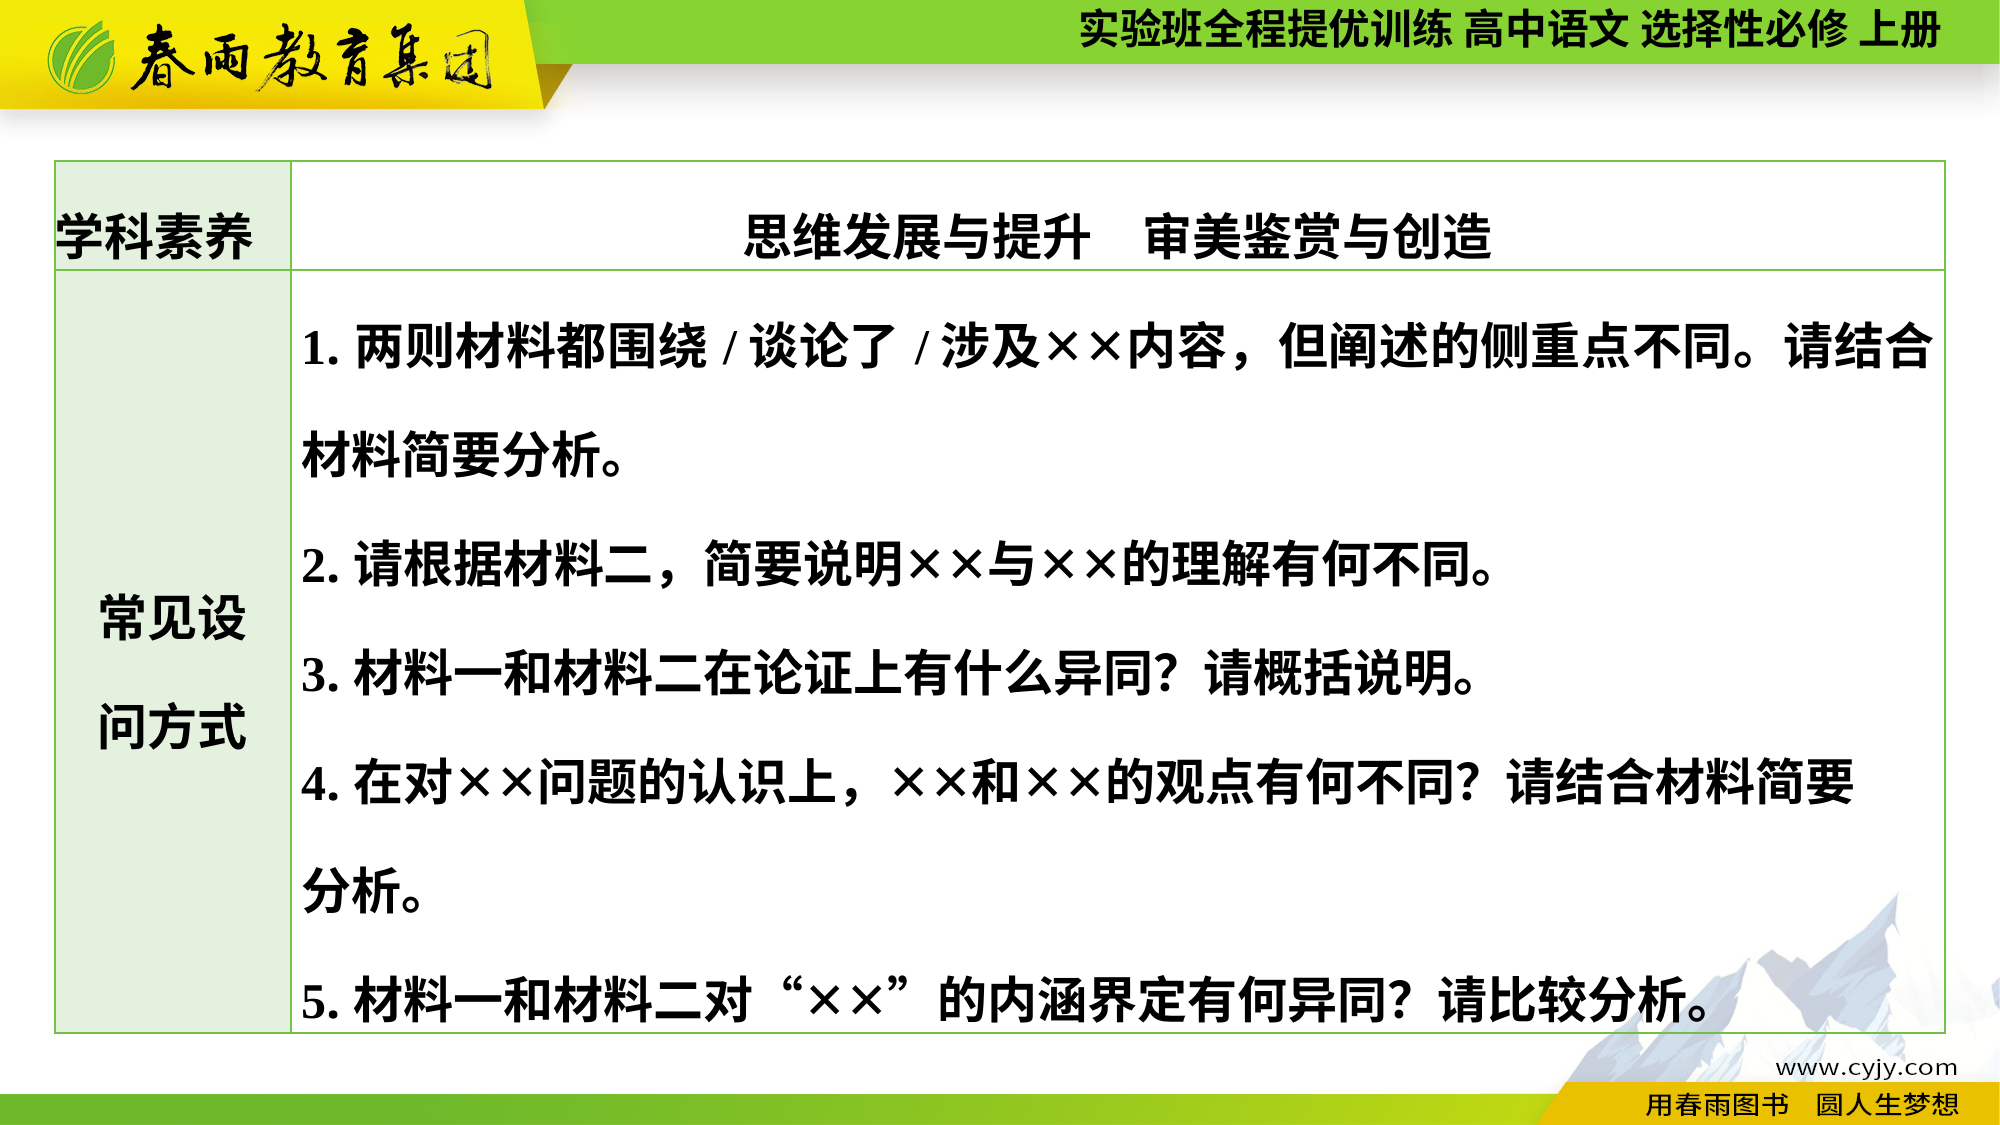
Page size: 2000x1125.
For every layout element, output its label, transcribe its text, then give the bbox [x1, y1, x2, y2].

table_cell 1.两则材料都围绕/谈论了/涉及✕✕内容，但阐述的侧重点不同。请结合材料简要分析。 2.请根据材料二，简要说明✕✕与✕✕的理解有何不同。 3.材料一和材料二在论证上有什么异同？请概括说明。 4.在对✕✕问题的认识上，✕✕和✕✕的观点有何不同？请结合材料简要 分析。 5.材料一和材料二对“✕✕”的内涵界定有何异同？请比较分析。 [292, 271, 1944, 1032]
picture [0, 0, 2000, 1125]
table_header 思维发展与提升 审美鉴赏与创造 [292, 162, 1944, 269]
table_cell 常见设 问方式 [56, 271, 290, 1032]
table_header 学科素养 [56, 162, 290, 269]
